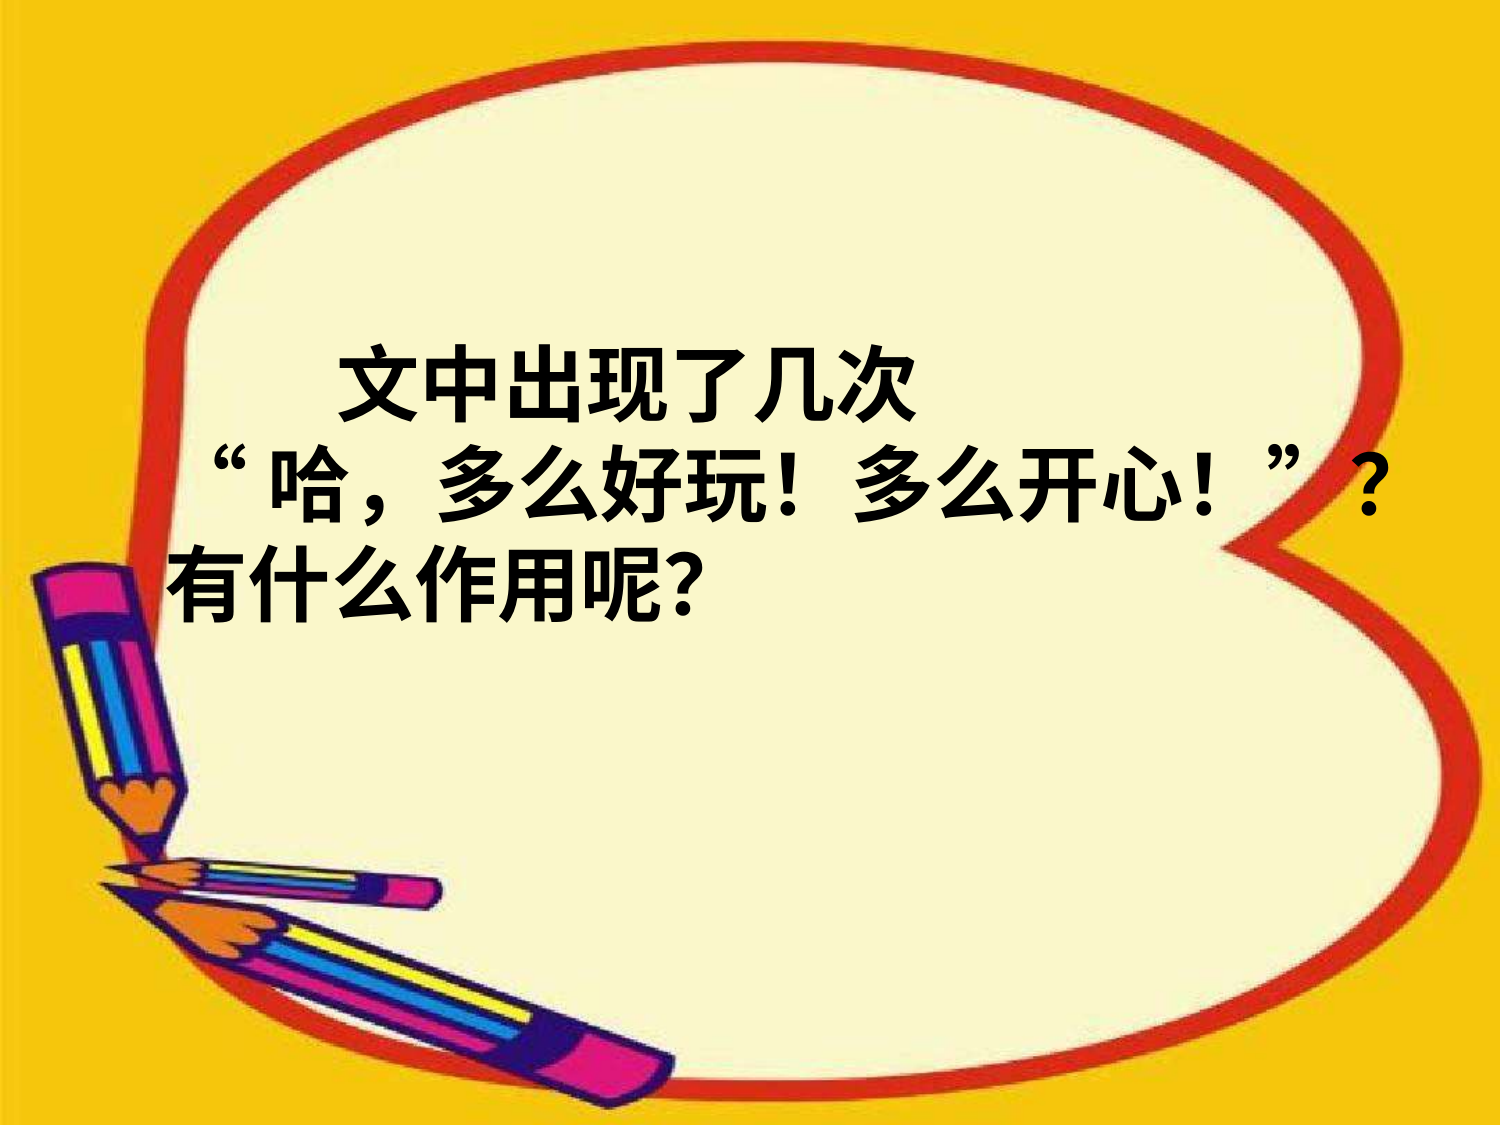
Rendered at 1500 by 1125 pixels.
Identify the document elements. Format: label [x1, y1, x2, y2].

list [0, 0, 1500, 1125]
